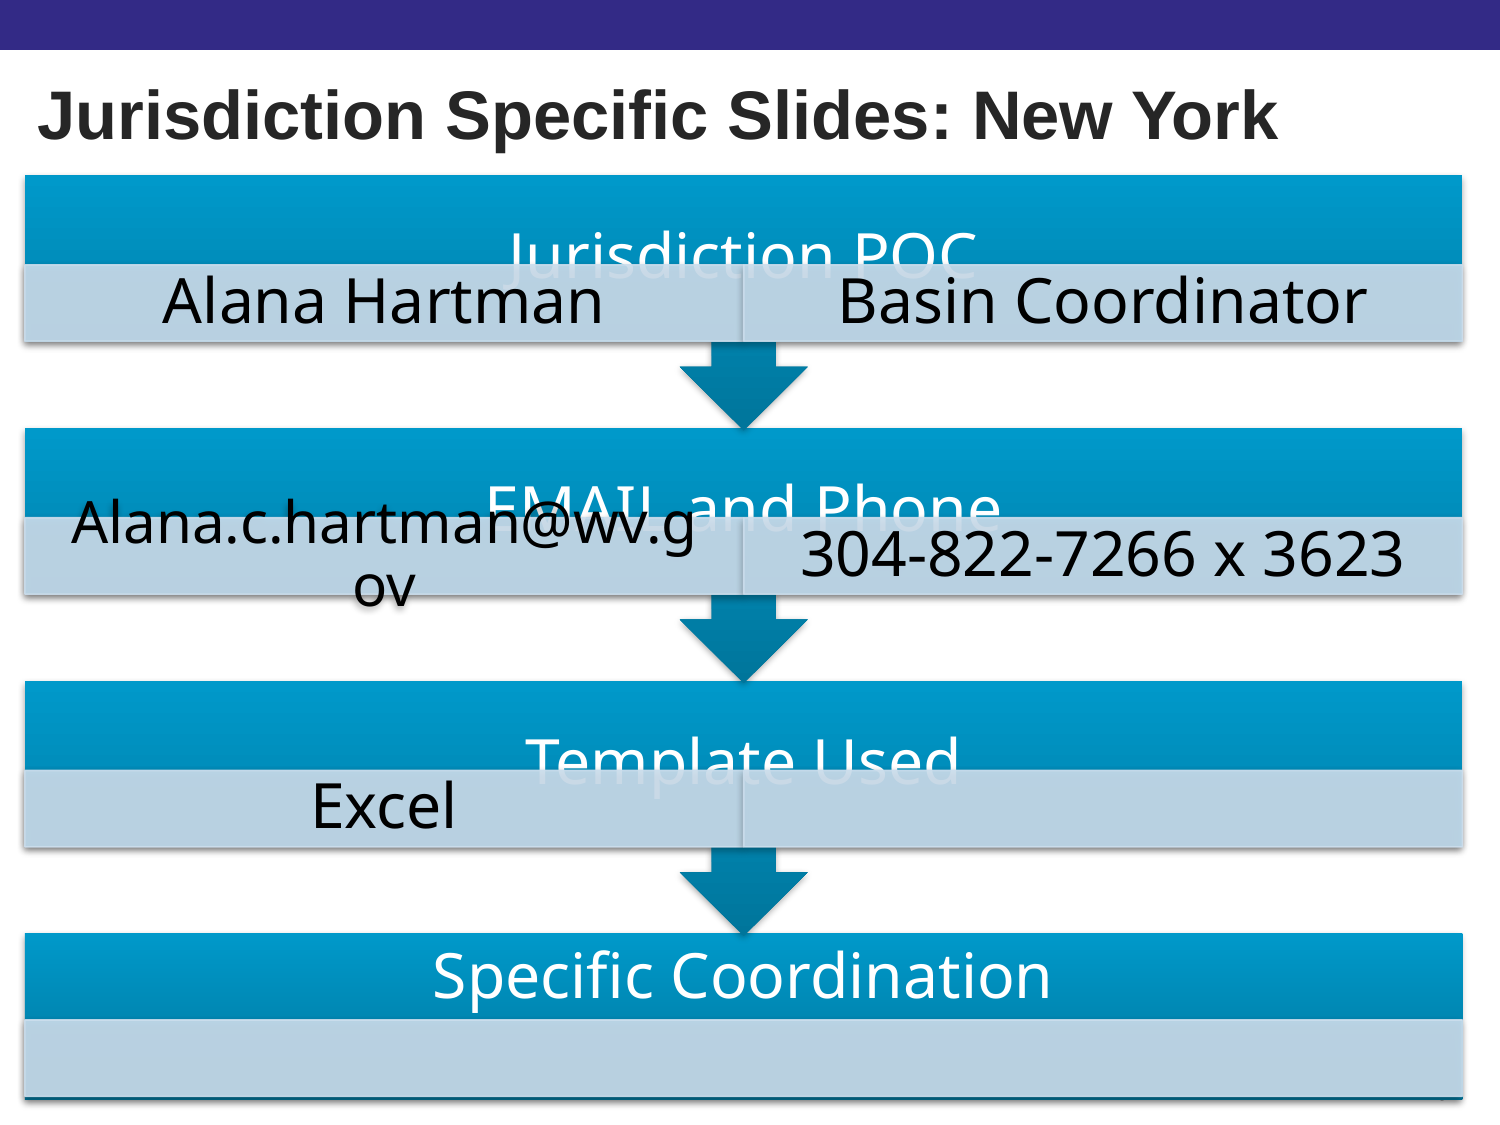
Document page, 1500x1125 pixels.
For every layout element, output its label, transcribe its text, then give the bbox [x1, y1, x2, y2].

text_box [24, 174, 1463, 1101]
title Jurisdiction Specific Slides: New York [37, 62, 1463, 174]
